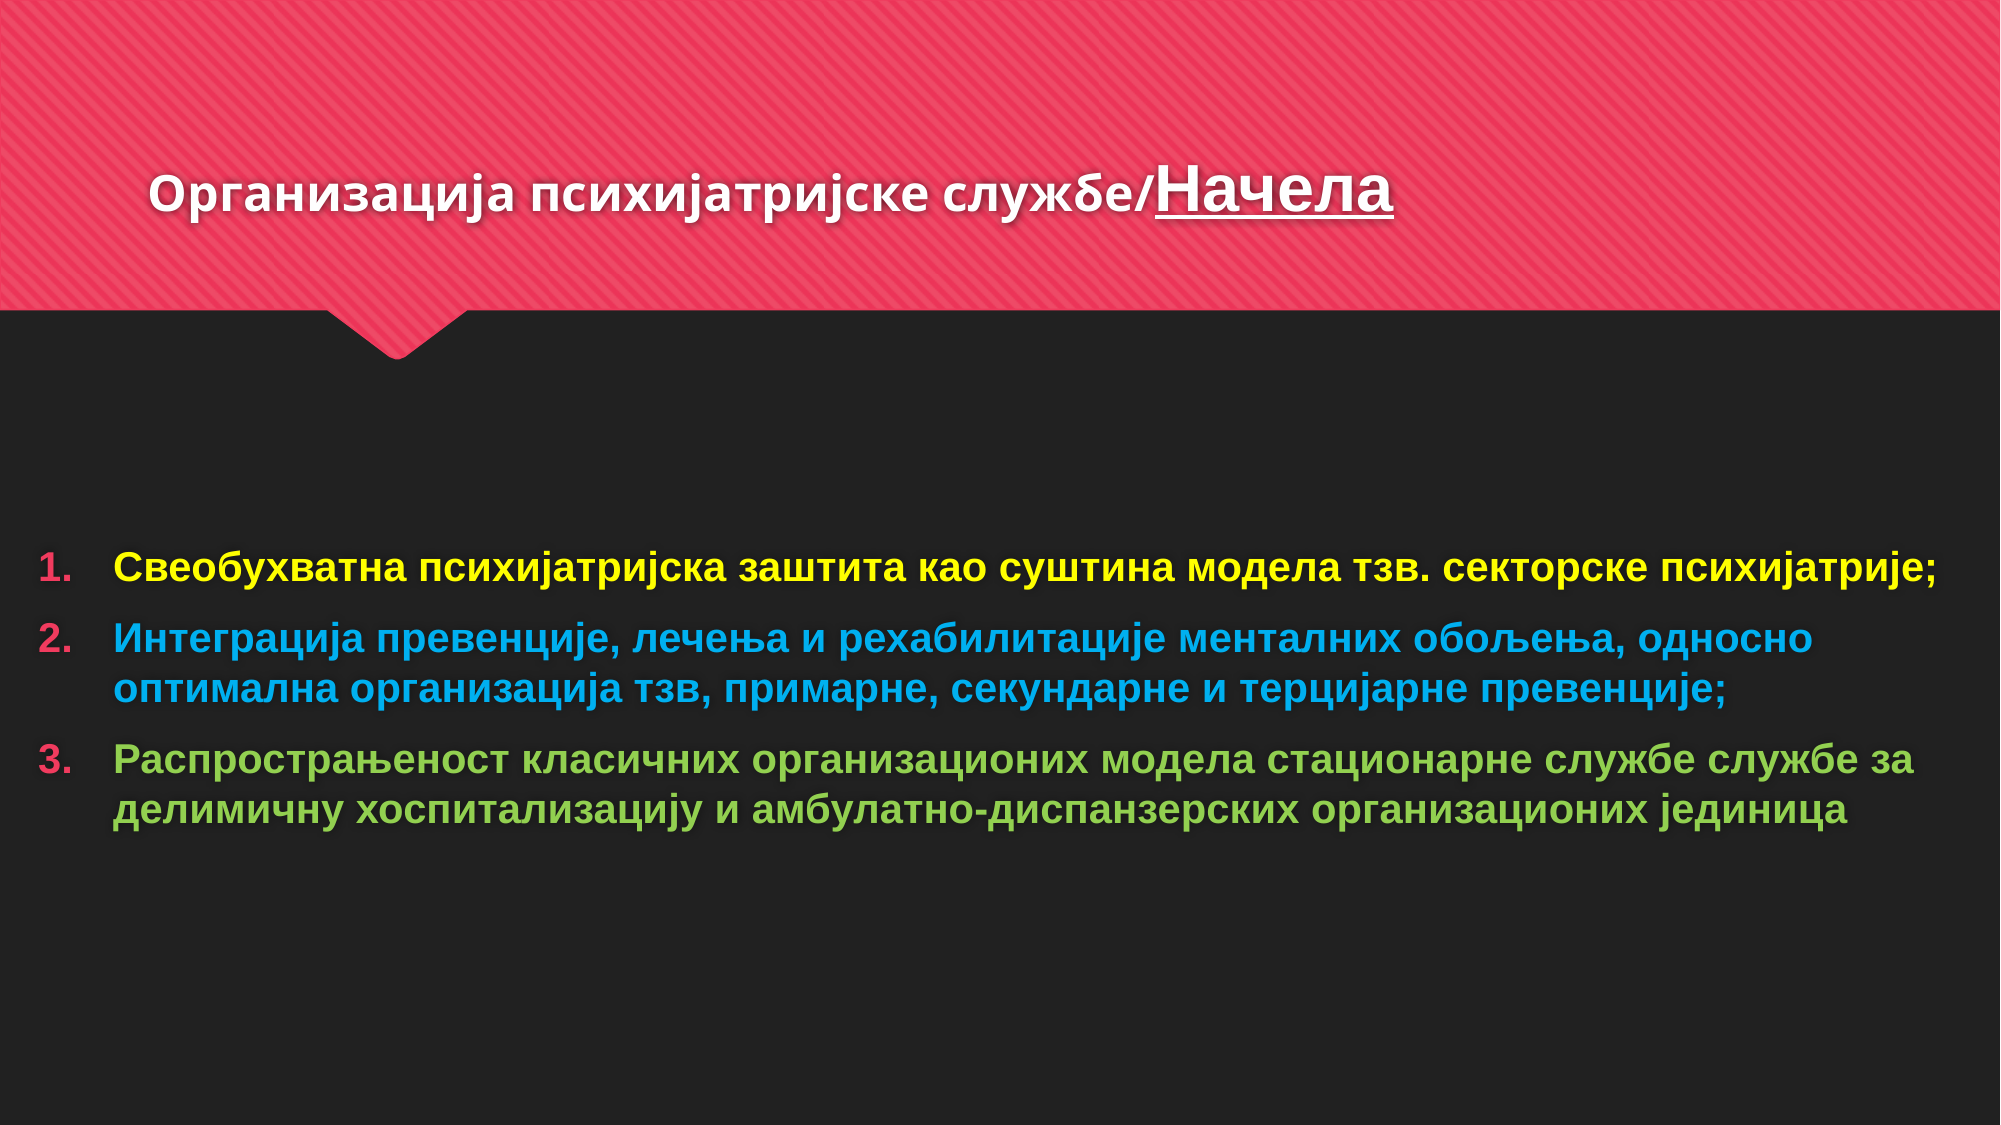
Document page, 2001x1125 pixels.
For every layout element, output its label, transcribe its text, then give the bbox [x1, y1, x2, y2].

list Свеобухватна психијатријска заштита као суштина модела тзв. секторске психијатрије; Интеграција превенције, лечења и рехабилитације менталних обољења, односно оптимална организација тзв, примарне, секундарне и терцијарне превенције; Распрострањеност класичних организационих модела стационарне службе службе за делимичну хоспитализацију и амбулатно-диспанзерских организационих јединица [23, 348, 1969, 1094]
title Организација психијатријске службе/Начела [132, 73, 1868, 233]
